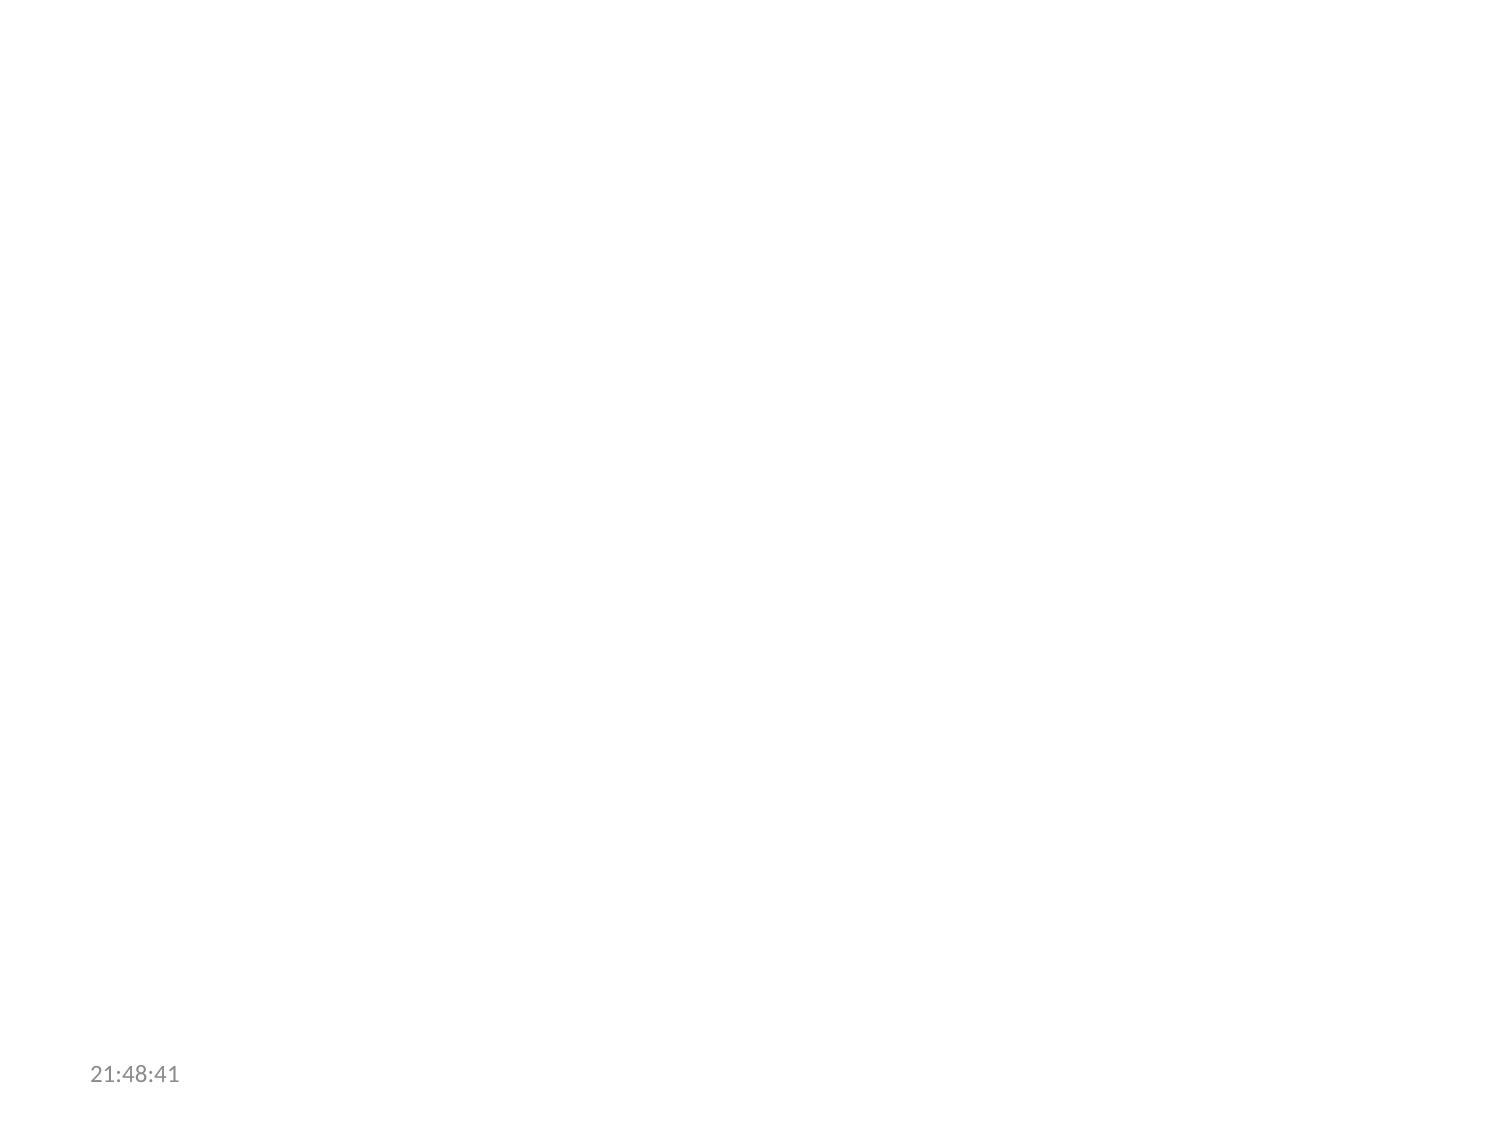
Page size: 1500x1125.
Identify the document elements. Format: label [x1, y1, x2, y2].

slide_number [75, 1042, 425, 1103]
